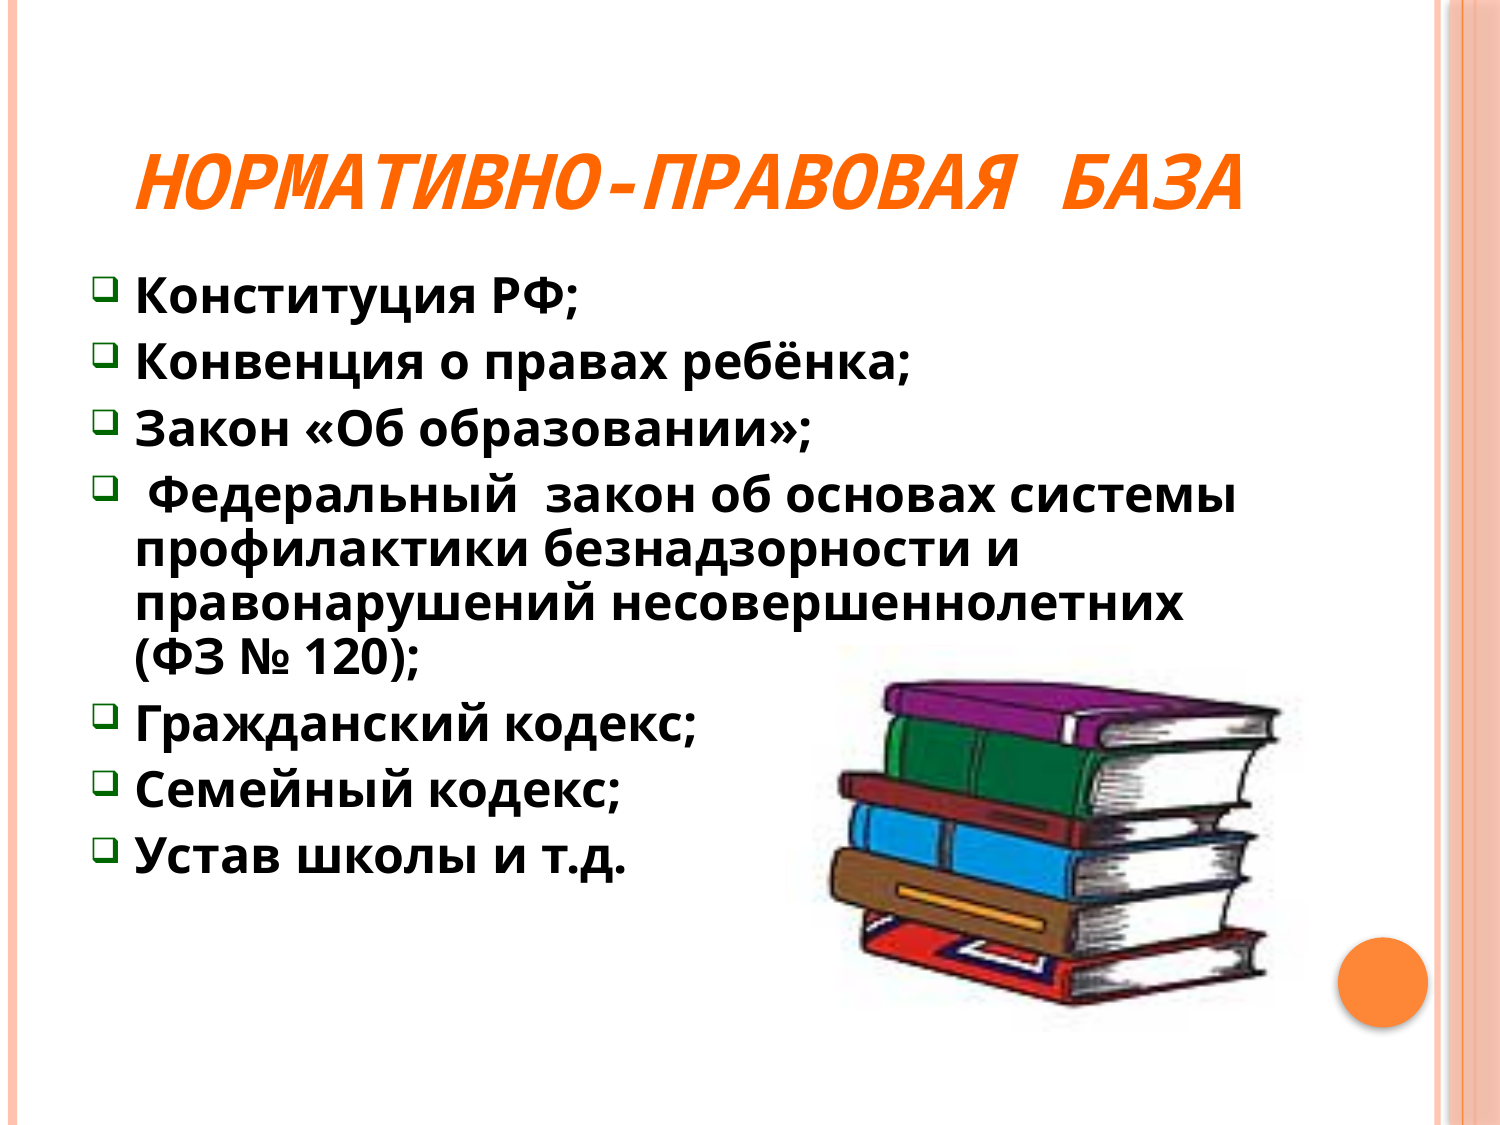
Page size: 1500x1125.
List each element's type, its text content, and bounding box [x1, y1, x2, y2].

list Конституция РФ; Конвенция о правах ребёнка; Закон «Об образовании»; Федеральный закон об основах системы профилактики безнадзорности и правонарушений несовершеннолетних (ФЗ № 120); Гражданский кодекс; Семейный кодекс; Устав школы и т.д. [75, 262, 1300, 1062]
title Нормативно-правовая база [75, 45, 1300, 233]
picture [784, 644, 1325, 1033]
